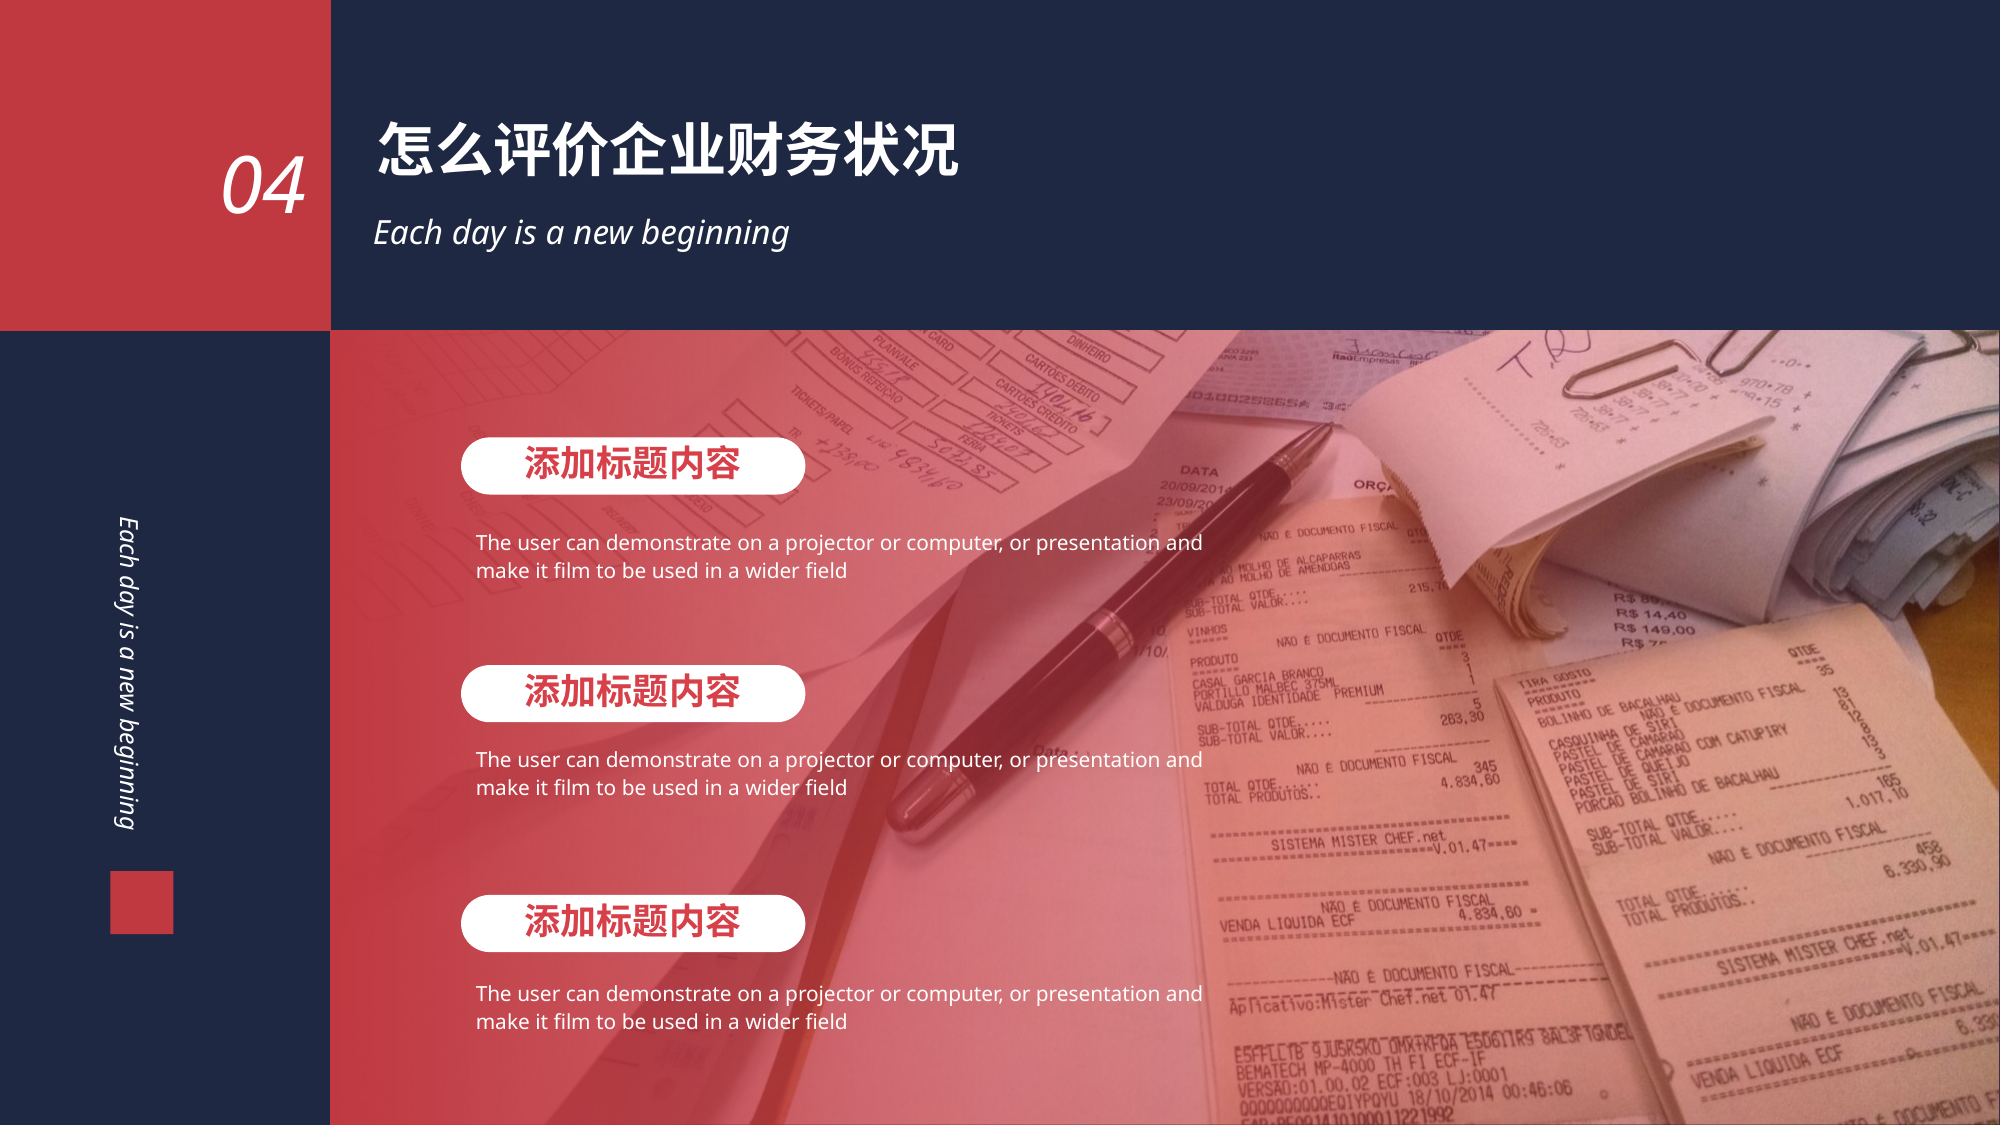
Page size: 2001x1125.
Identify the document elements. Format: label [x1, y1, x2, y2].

text_box [461, 890, 806, 953]
text_box [141, 105, 1037, 256]
text_box [461, 433, 806, 495]
text_box [110, 476, 174, 935]
picture [330, 330, 1999, 1125]
text_box [461, 660, 806, 723]
text_box [0, 0, 332, 332]
